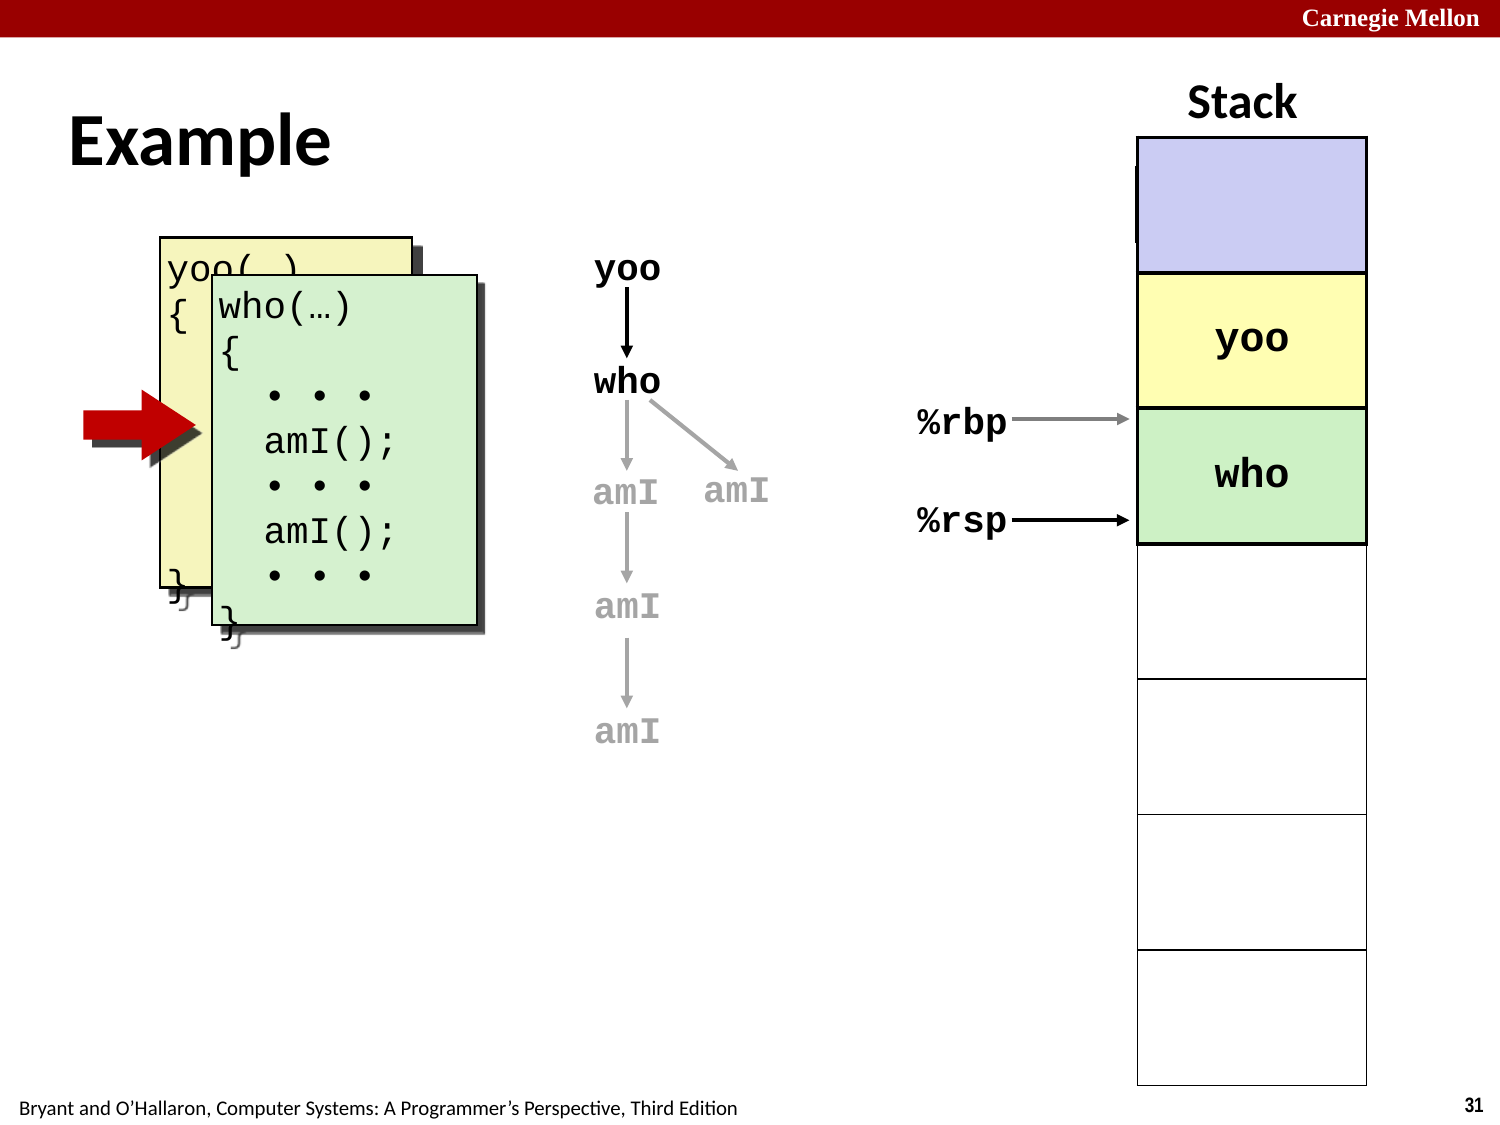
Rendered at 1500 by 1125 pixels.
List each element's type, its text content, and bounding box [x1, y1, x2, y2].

text_box amI [574, 460, 677, 515]
table_cell [1138, 546, 1366, 678]
title Example [62, 41, 1438, 230]
text_box yoo(…) { • • who(); • • } [160, 237, 413, 588]
table_header [1139, 139, 1365, 271]
text_box yoo [576, 237, 679, 292]
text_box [649, 399, 739, 471]
text_box amI [576, 575, 679, 630]
text_box amI [576, 699, 679, 755]
table_cell yoo [1139, 275, 1365, 406]
text_box amI [685, 458, 788, 513]
table_cell [1138, 680, 1366, 814]
text_box who(…) { • • • amI(); • • • amI(); • • • } [212, 275, 477, 625]
table_cell who [1139, 410, 1365, 542]
table_cell [1138, 951, 1366, 1085]
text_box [884, 390, 1130, 543]
table_cell [1138, 815, 1366, 949]
text_box [83, 389, 196, 461]
text_box Stack [1180, 62, 1305, 136]
text_box who [576, 350, 679, 405]
